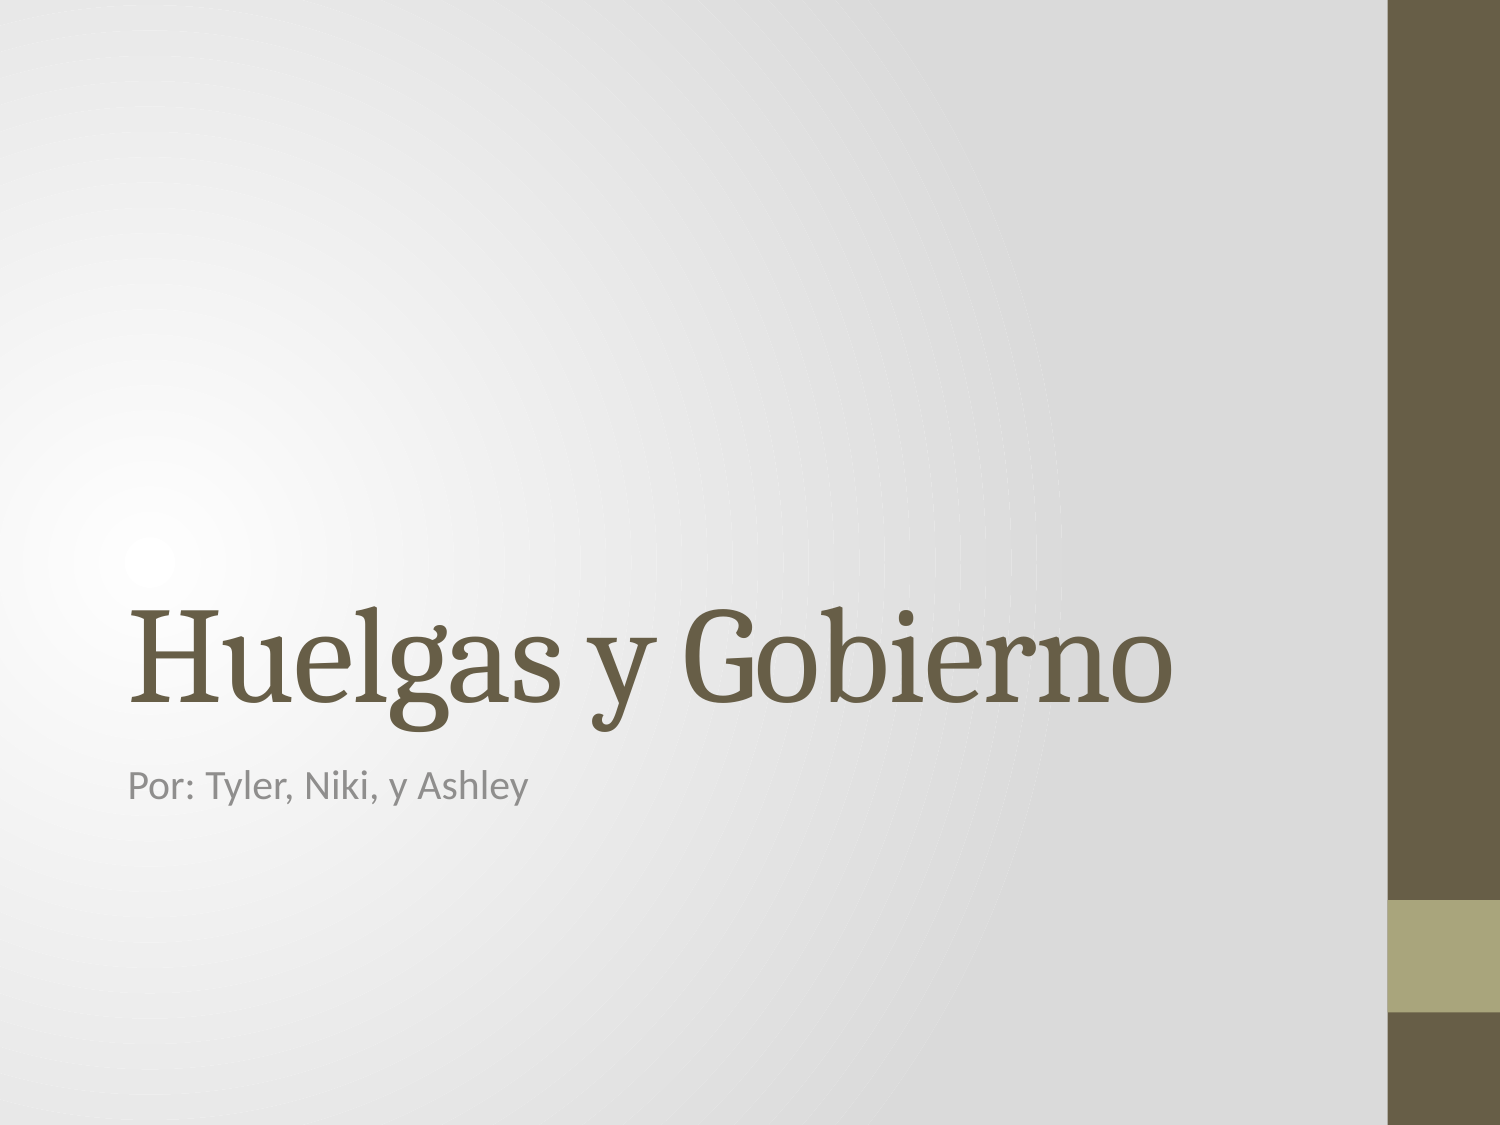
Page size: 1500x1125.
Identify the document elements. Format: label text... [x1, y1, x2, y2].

title Huelgas y Gobierno [112, 312, 1350, 738]
subtitle Por: Tyler, Niki, y Ashley [112, 750, 1173, 925]
